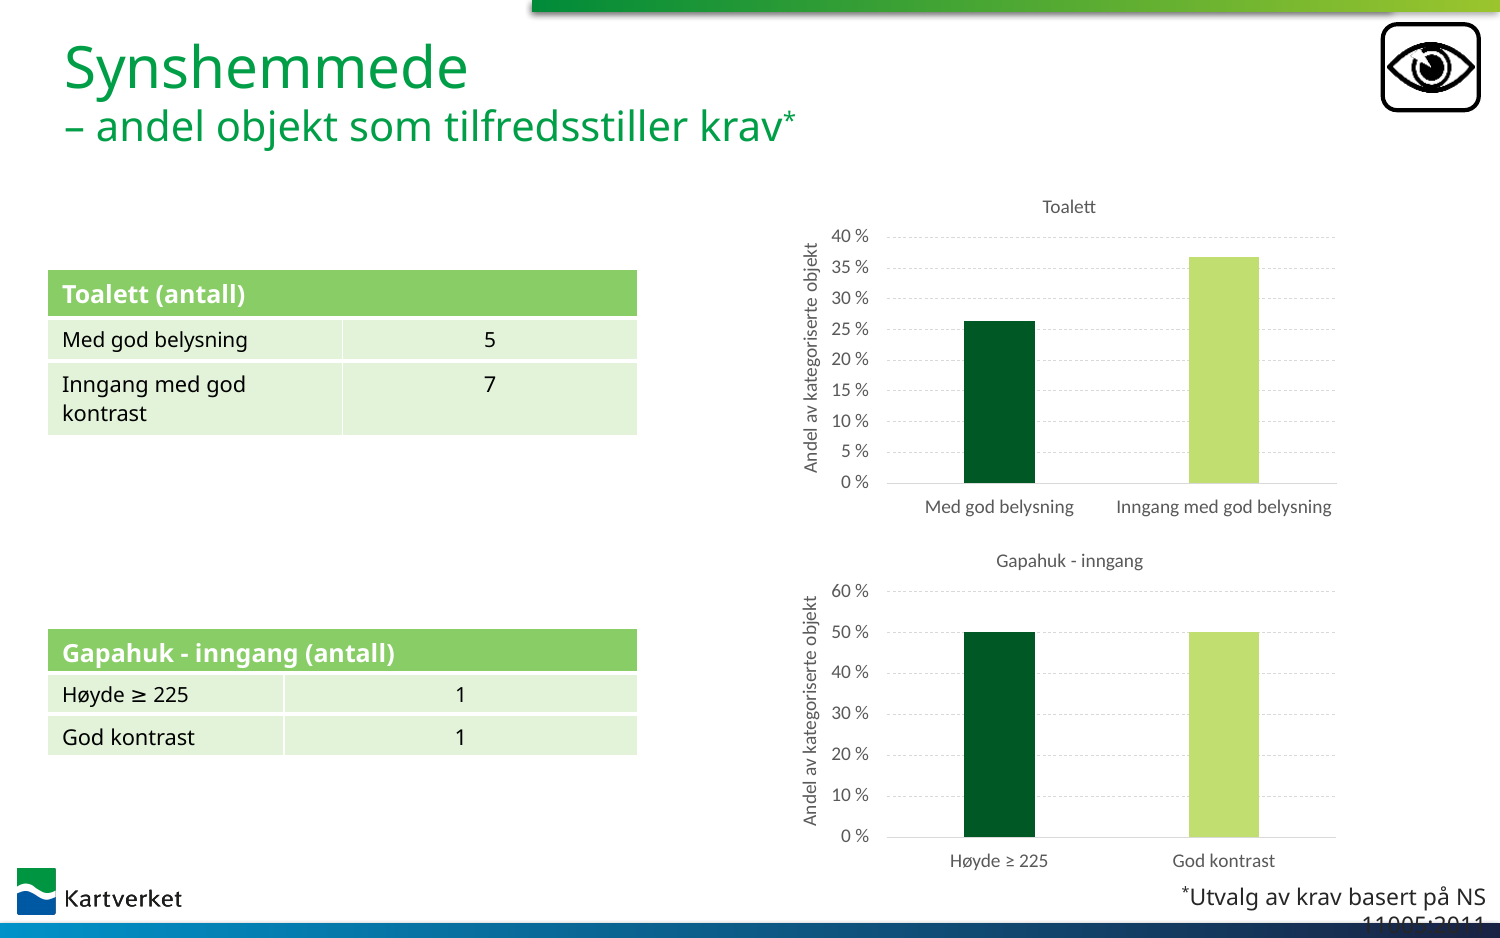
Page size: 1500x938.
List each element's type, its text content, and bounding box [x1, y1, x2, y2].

table_header Gapahuk - inngang (antall) [48, 629, 637, 671]
table_cell Med god belysning [48, 320, 342, 359]
table_cell 1 [285, 716, 637, 755]
table_header Toalett (antall) [48, 270, 637, 316]
text_box *Utvalg av krav basert på NS 11005:2011 [1068, 873, 1500, 938]
table_cell Høyde ≥ 225 [48, 675, 283, 712]
table_cell Inngang med god kontrast [48, 363, 342, 435]
picture [791, 541, 1348, 880]
text_box Synshemmede – andel objekt som tilfredsstiller krav* [49, 24, 1431, 158]
table_cell 7 [343, 363, 637, 435]
table_cell 5 [343, 320, 637, 359]
table_cell God kontrast [48, 716, 283, 755]
table_cell 1 [285, 675, 637, 712]
picture [791, 187, 1348, 526]
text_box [1382, 24, 1480, 111]
